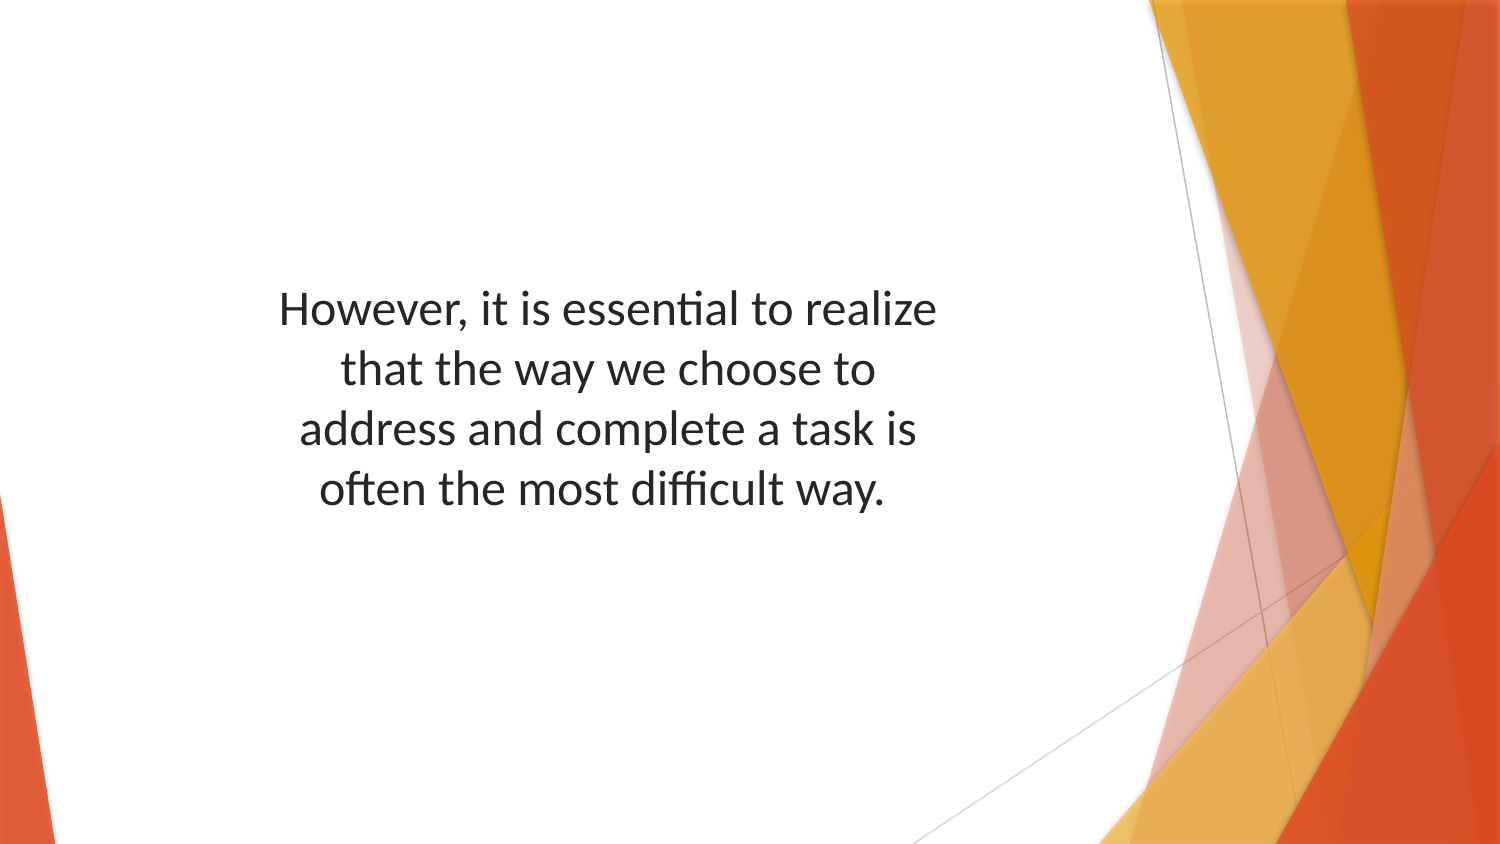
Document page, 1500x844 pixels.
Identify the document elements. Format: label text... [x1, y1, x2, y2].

list However, it is essential to realize that the way we choose to address and complete a task is often the most difficult way. [242, 268, 975, 588]
